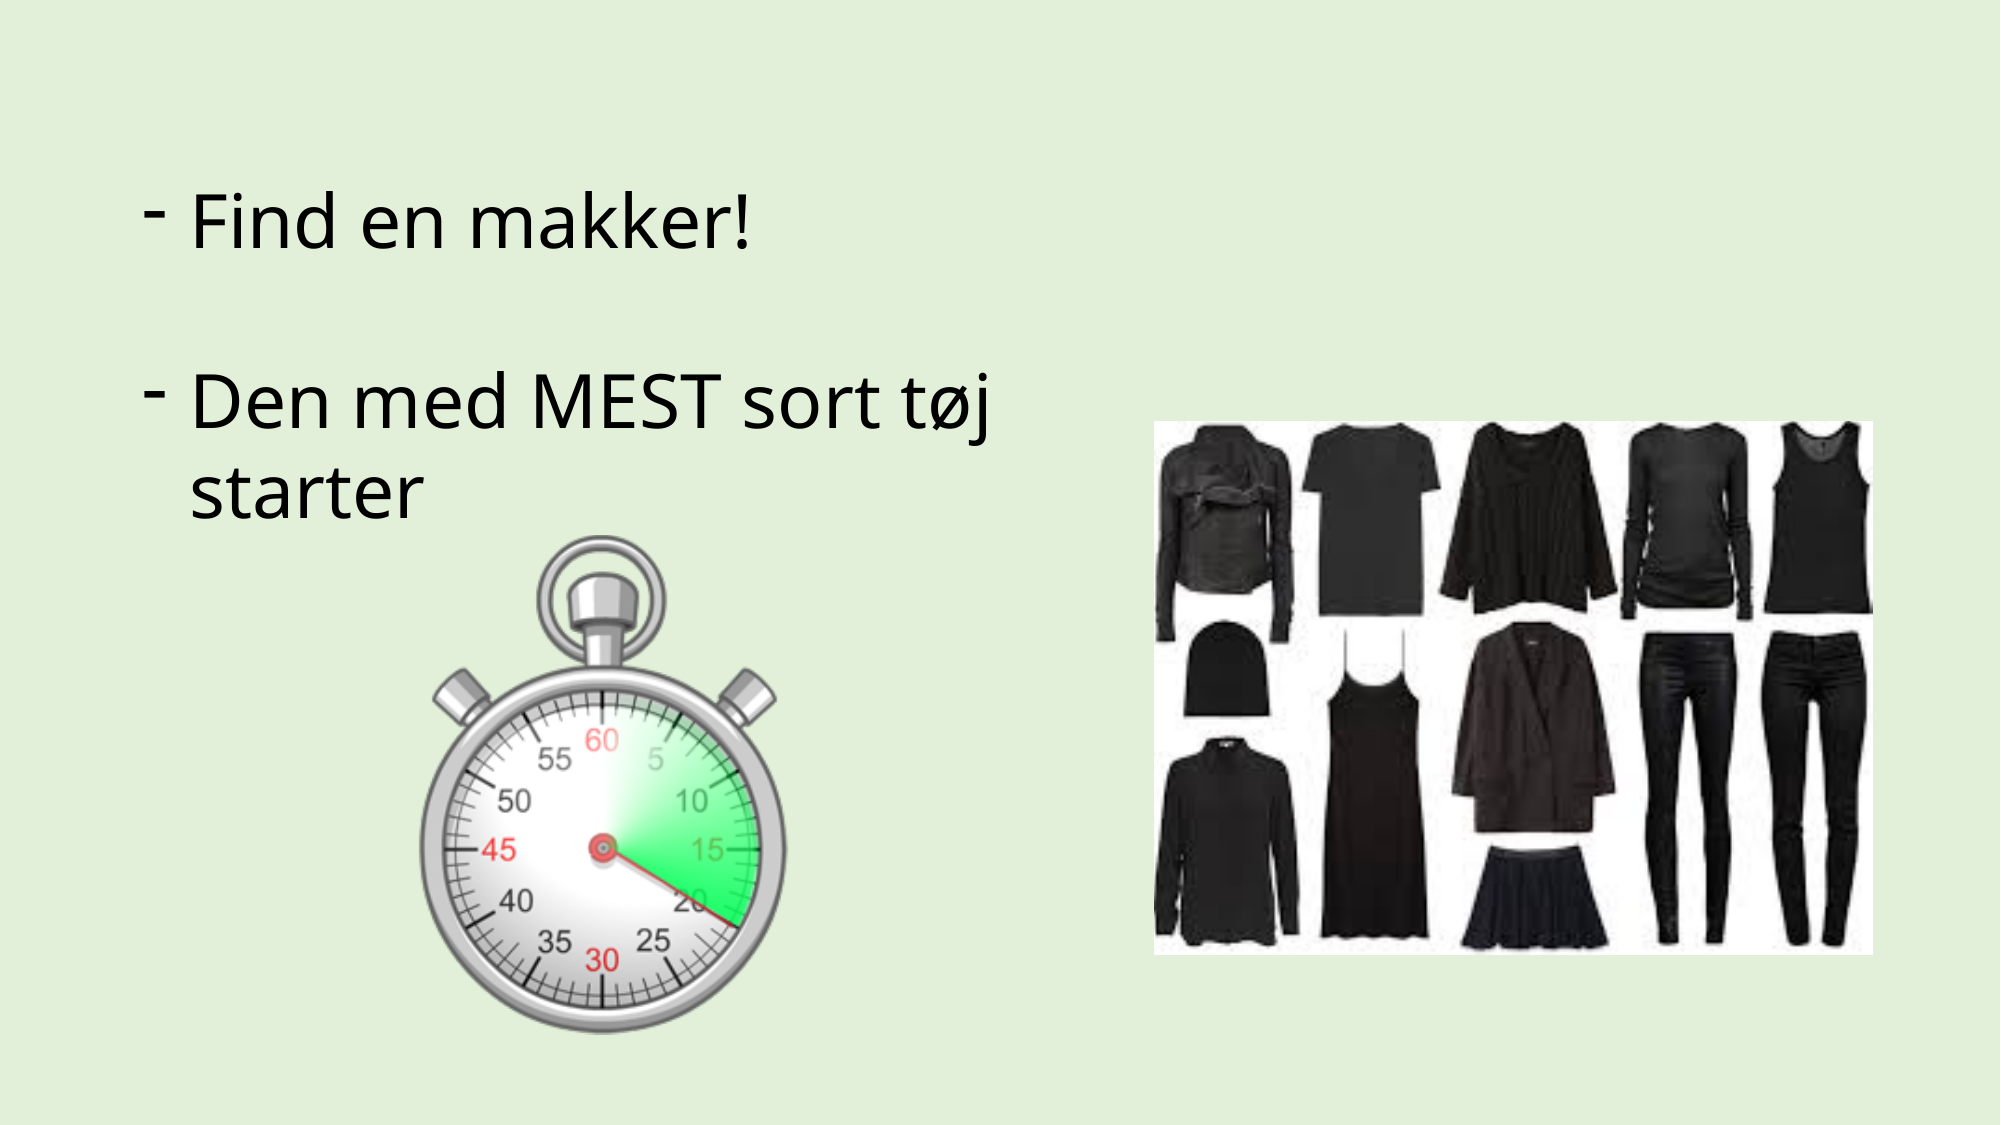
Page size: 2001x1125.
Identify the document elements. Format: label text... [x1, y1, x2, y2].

picture [269, 535, 939, 1035]
text_box Find en makker! Den med MEST sort tøj starter [127, 166, 1237, 542]
picture [1154, 421, 1873, 955]
